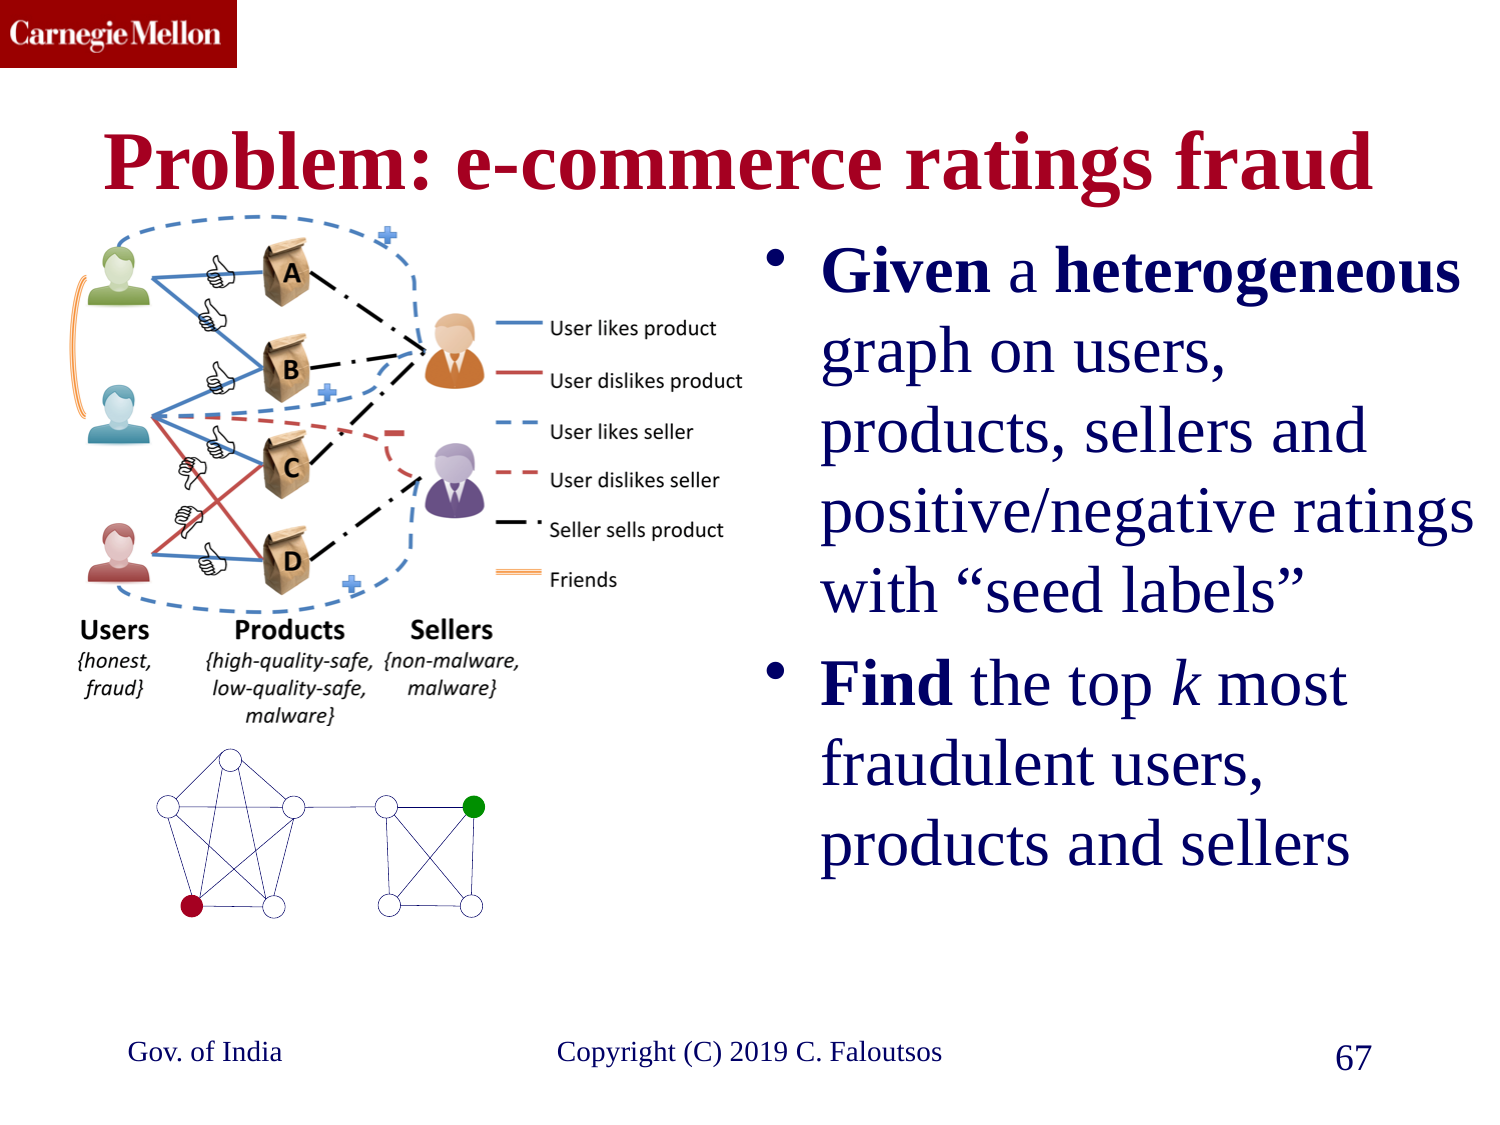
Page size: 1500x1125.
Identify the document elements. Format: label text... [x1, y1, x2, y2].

list Given a heterogeneous graph on users, products, sellers and positive/negative ratings with “seed labels” Find the top k most fraudulent users, products and sellers [749, 217, 1500, 935]
title Problem: e-commerce ratings fraud [66, 99, 1413, 213]
footer Copyright (C) 2019 C. Faloutsos [512, 1024, 988, 1101]
picture [66, 213, 750, 726]
slide_number 67 [1074, 1024, 1388, 1101]
slide_number Gov. of India [112, 1024, 426, 1101]
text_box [156, 748, 486, 919]
picture [0, 0, 237, 68]
